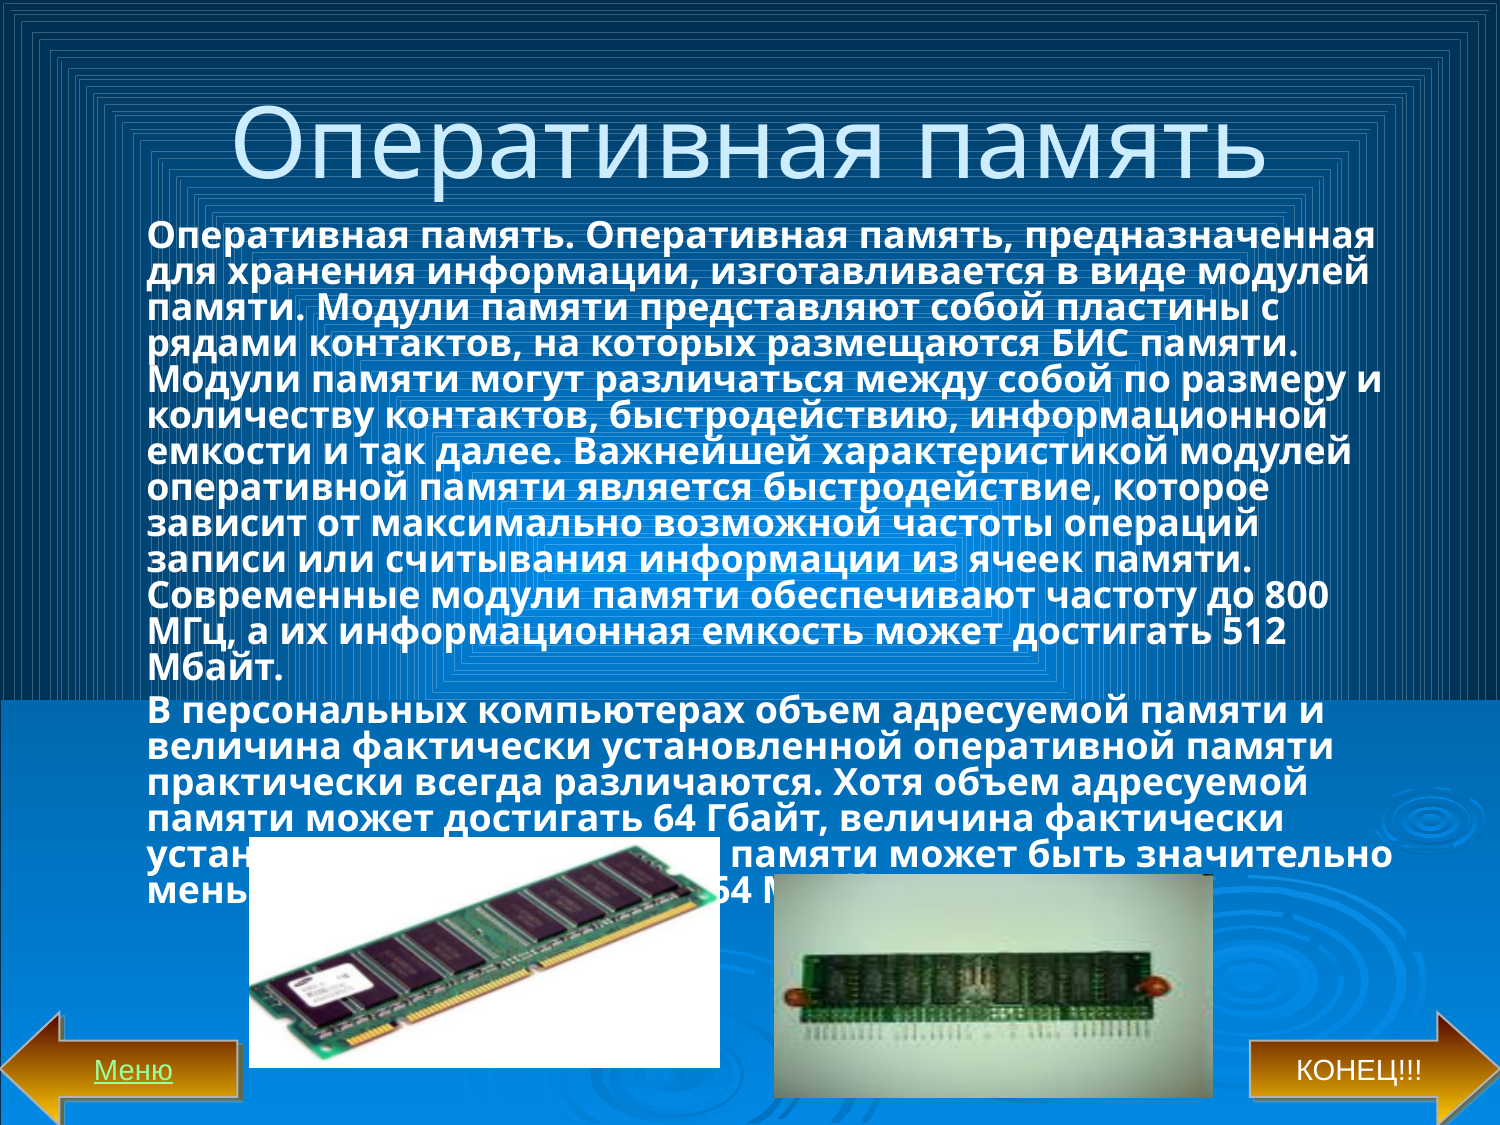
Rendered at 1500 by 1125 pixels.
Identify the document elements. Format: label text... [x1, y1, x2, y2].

list Оперативная память. Оперативная память, предназначенная для хранения информации, изготавливается в виде модулей памяти. Модули памяти представляют собой пластины с рядами контактов, на которых размещаются БИС памяти. Модули памяти могут различаться между собой по размеру и количеству контактов, быстродействию, информационной емкости и так далее. Важнейшей характеристикой модулей оперативной памяти является быстродействие, которое зависит от максимально возможной частоты операций записи или считывания информации из ячеек памяти. Современные модули памяти обеспечивают частоту до 800 МГц, а их информационная емкость может достигать 512 Мбайт. В персональных компьютерах объем адресуемой памяти и величина фактически установленной оперативной памяти практически всегда различаются. Хотя объем адресуемой памяти может достигать 64 Гбайт, величина фактически установленной оперативной памяти может быть значительно меньше, например, «всего» 64 Мбайт. [74, 212, 1426, 838]
text_box Меню [0, 1012, 238, 1125]
title Оперативная память [74, 45, 1426, 212]
picture [774, 874, 1213, 1099]
text_box КОНЕЦ!!! [1250, 1012, 1500, 1125]
picture [249, 837, 720, 1068]
